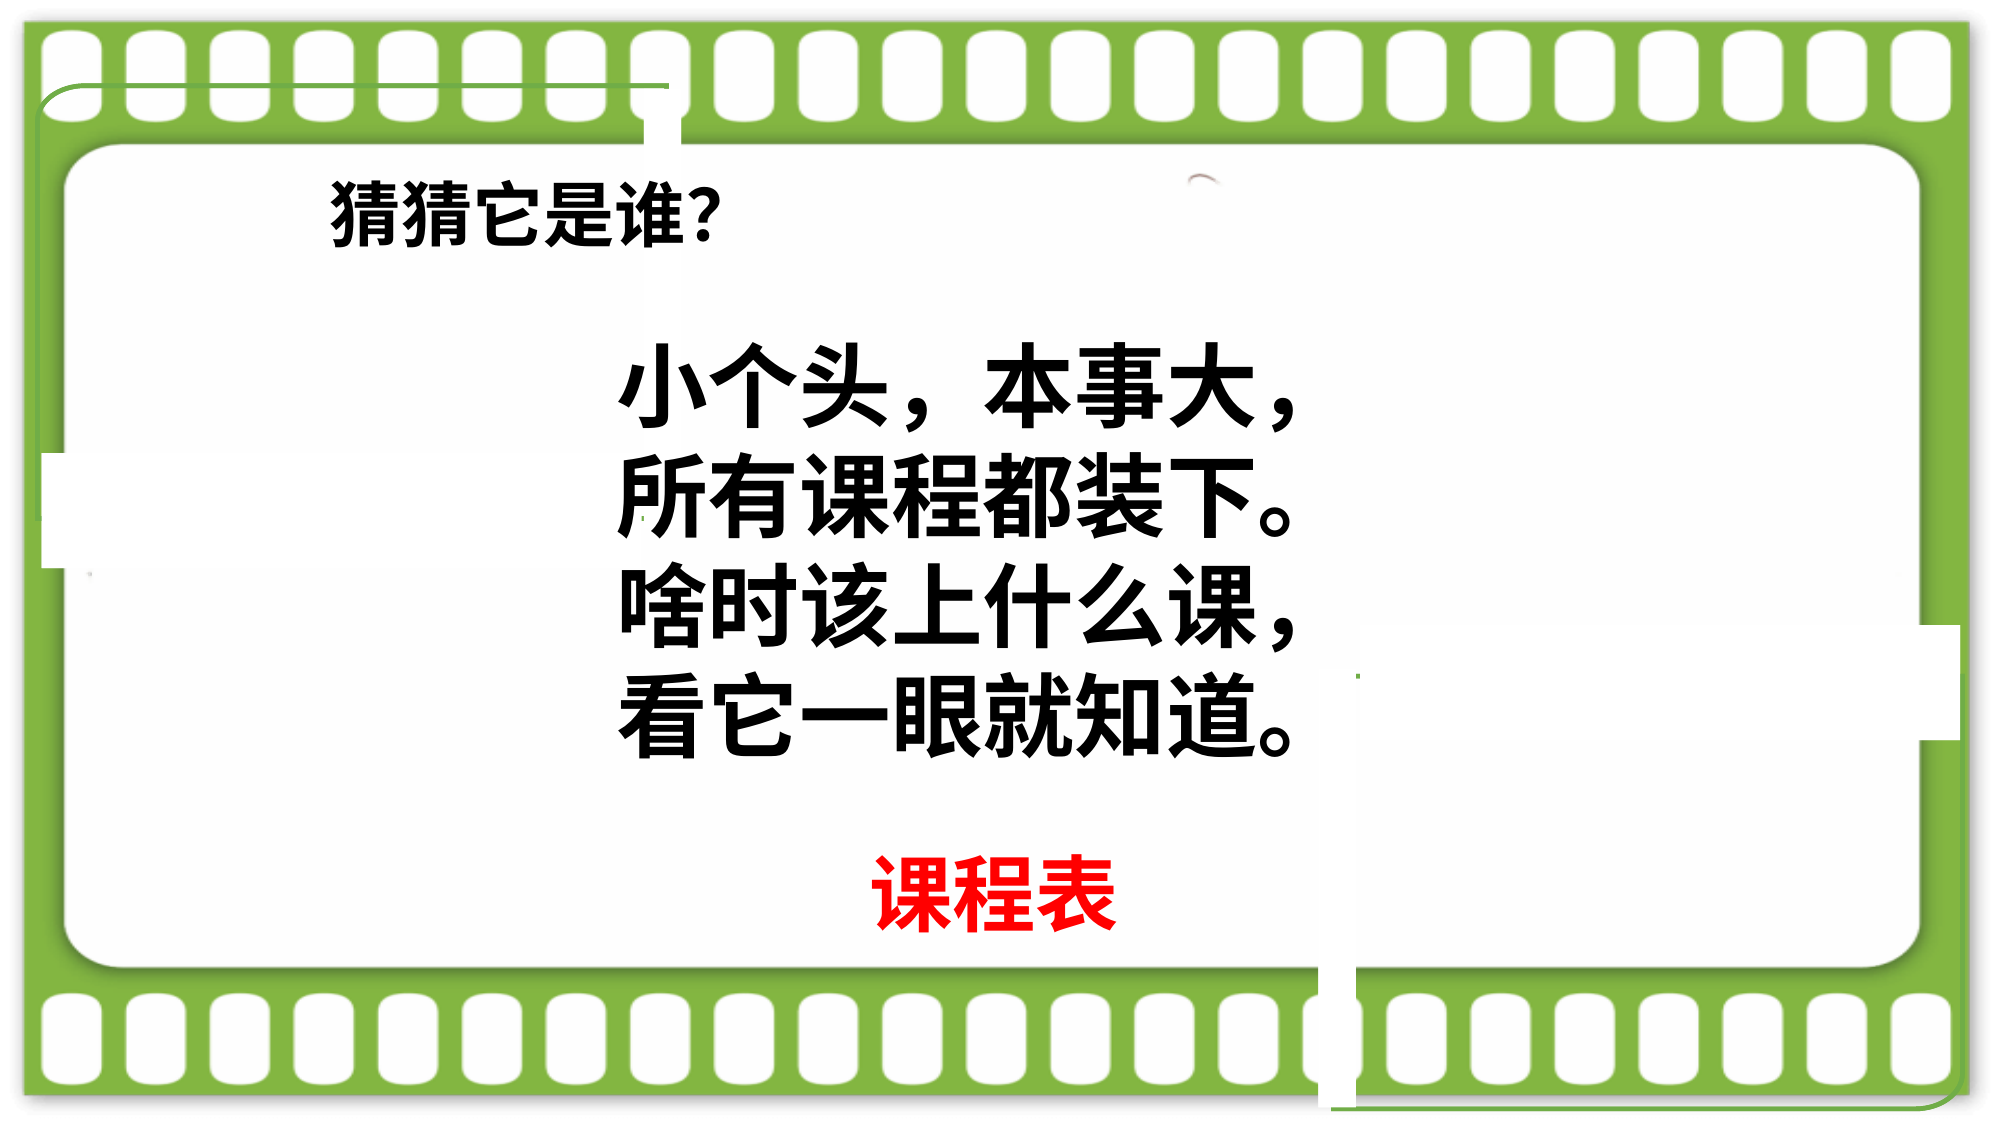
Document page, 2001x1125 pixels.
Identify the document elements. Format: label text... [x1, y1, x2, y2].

subtitle 小个头，本事大， 所有课程都装下。 啥时该上什么课， 看它一眼就知道。 [362, 321, 1604, 847]
title 猜猜它是谁？ [314, 172, 1665, 265]
picture [0, 0, 2001, 1125]
text_box 课程表 [740, 846, 1248, 939]
